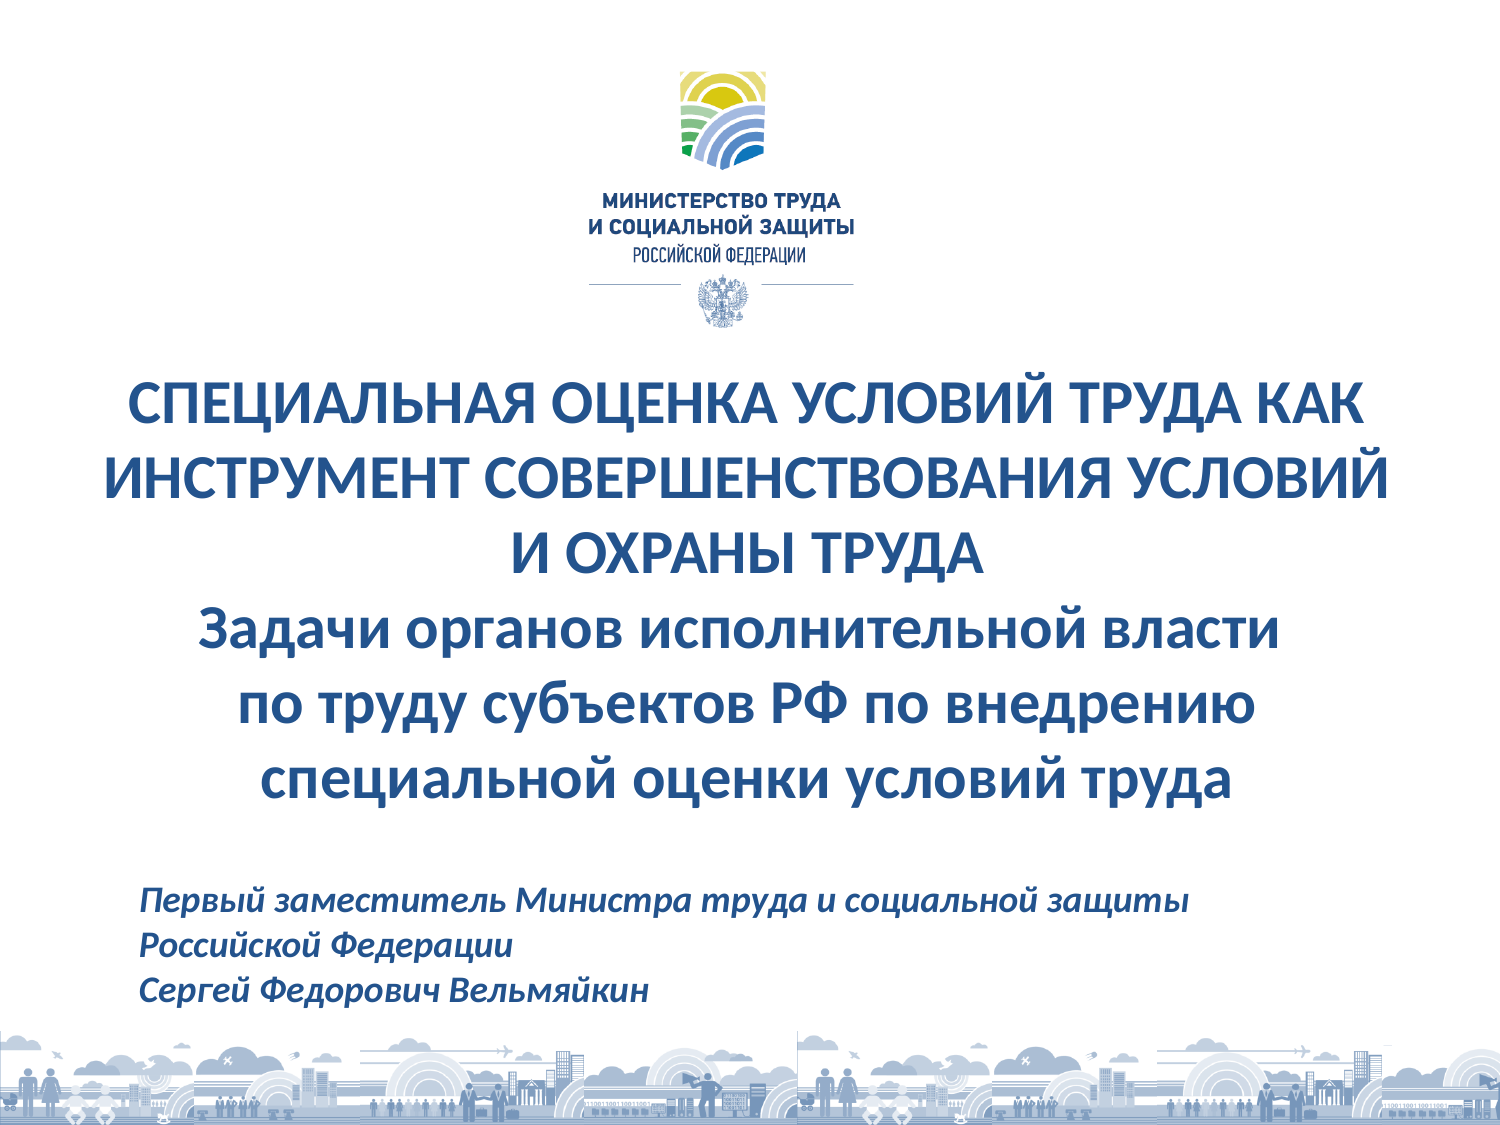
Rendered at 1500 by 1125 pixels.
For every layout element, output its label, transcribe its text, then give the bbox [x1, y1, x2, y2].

title СПЕЦИАЛЬНАЯ ОЦЕНКА УСЛОВИЙ ТРУДА КАК ИНСТРУМЕНТ СОВЕРШЕНСТВОВАНИЯ УСЛОВИЙ И ОХРАНЫ ТРУДА Задачи органов исполнительной власти по труду субъектов РФ по внедрению специальной оценки условий труда [76, 349, 1419, 823]
picture [572, 54, 869, 351]
picture [0, 1031, 1500, 1125]
text_box Первый заместитель Министра труда и социальной защиты Российской Федерации Сергей Федорович Вельмяйкин [123, 822, 1388, 1018]
